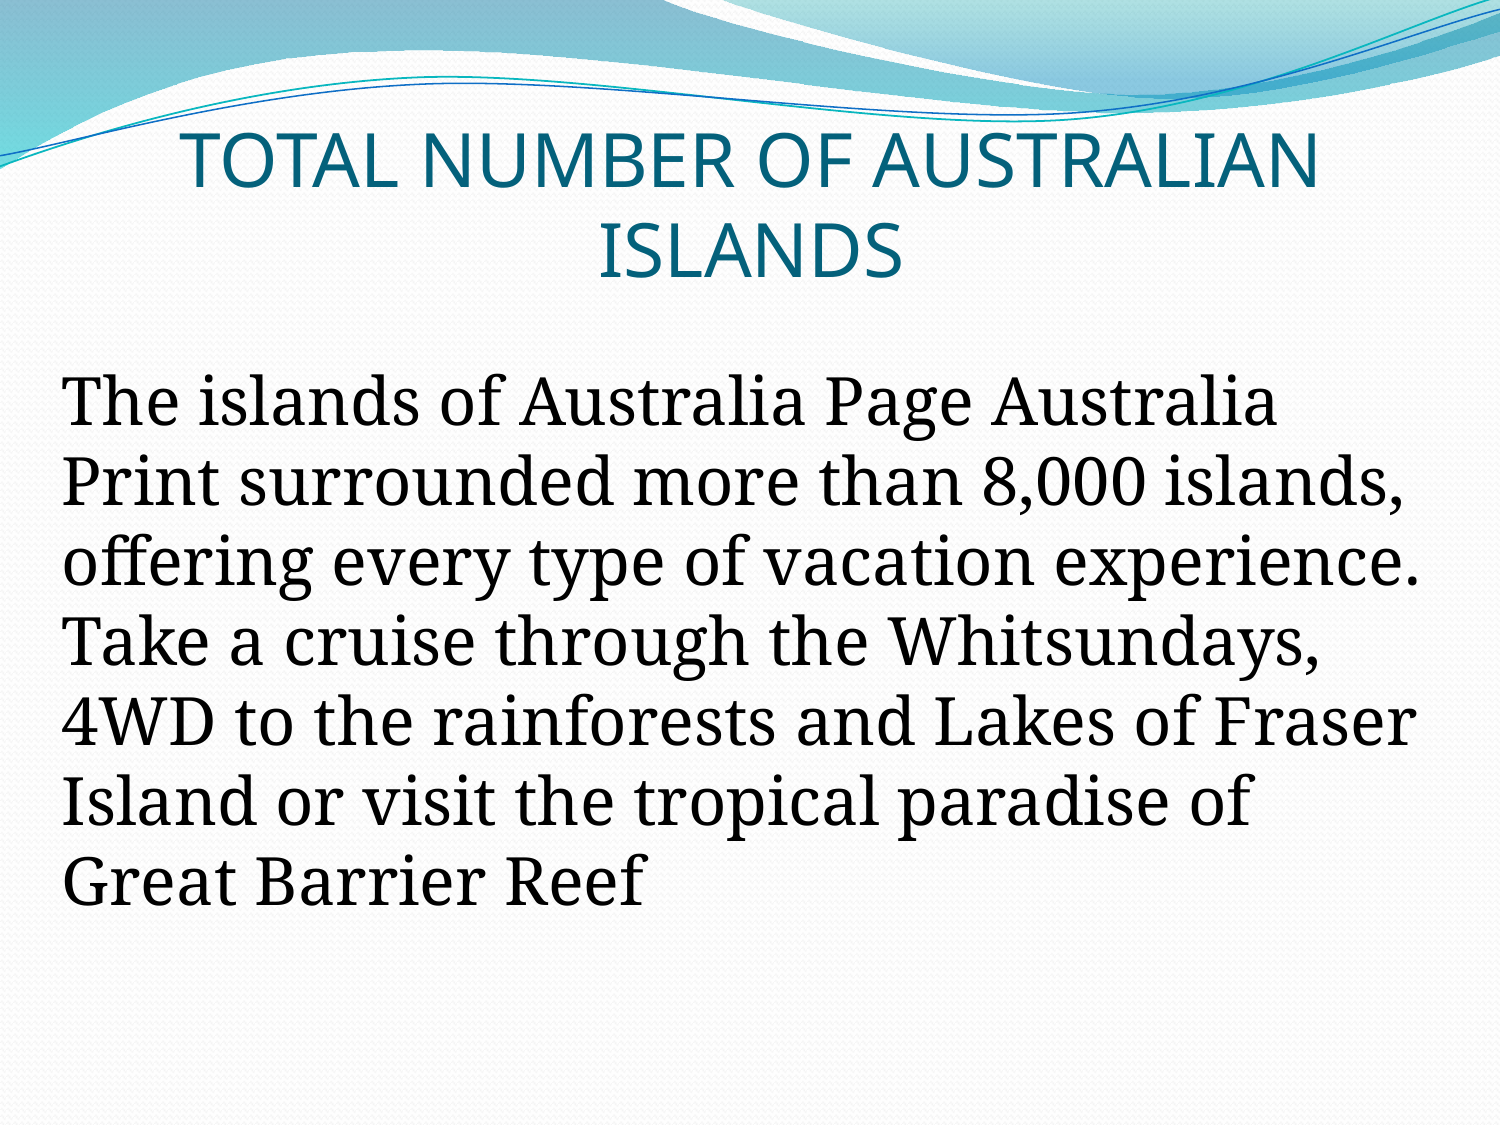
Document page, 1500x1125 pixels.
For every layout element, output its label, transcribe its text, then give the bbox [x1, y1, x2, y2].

title TOTAL NUMBER OF AUSTRALIAN ISLANDS [70, 105, 1433, 293]
text_box The islands of Australia Page Australia Print surrounded more than 8,000 islands, offering every type of vacation experience. Take a cruise through the Whitsundays, 4WD to the rainforests and Lakes of Fraser Island or visit the tropical paradise of Great Barrier Reef [46, 351, 1442, 926]
